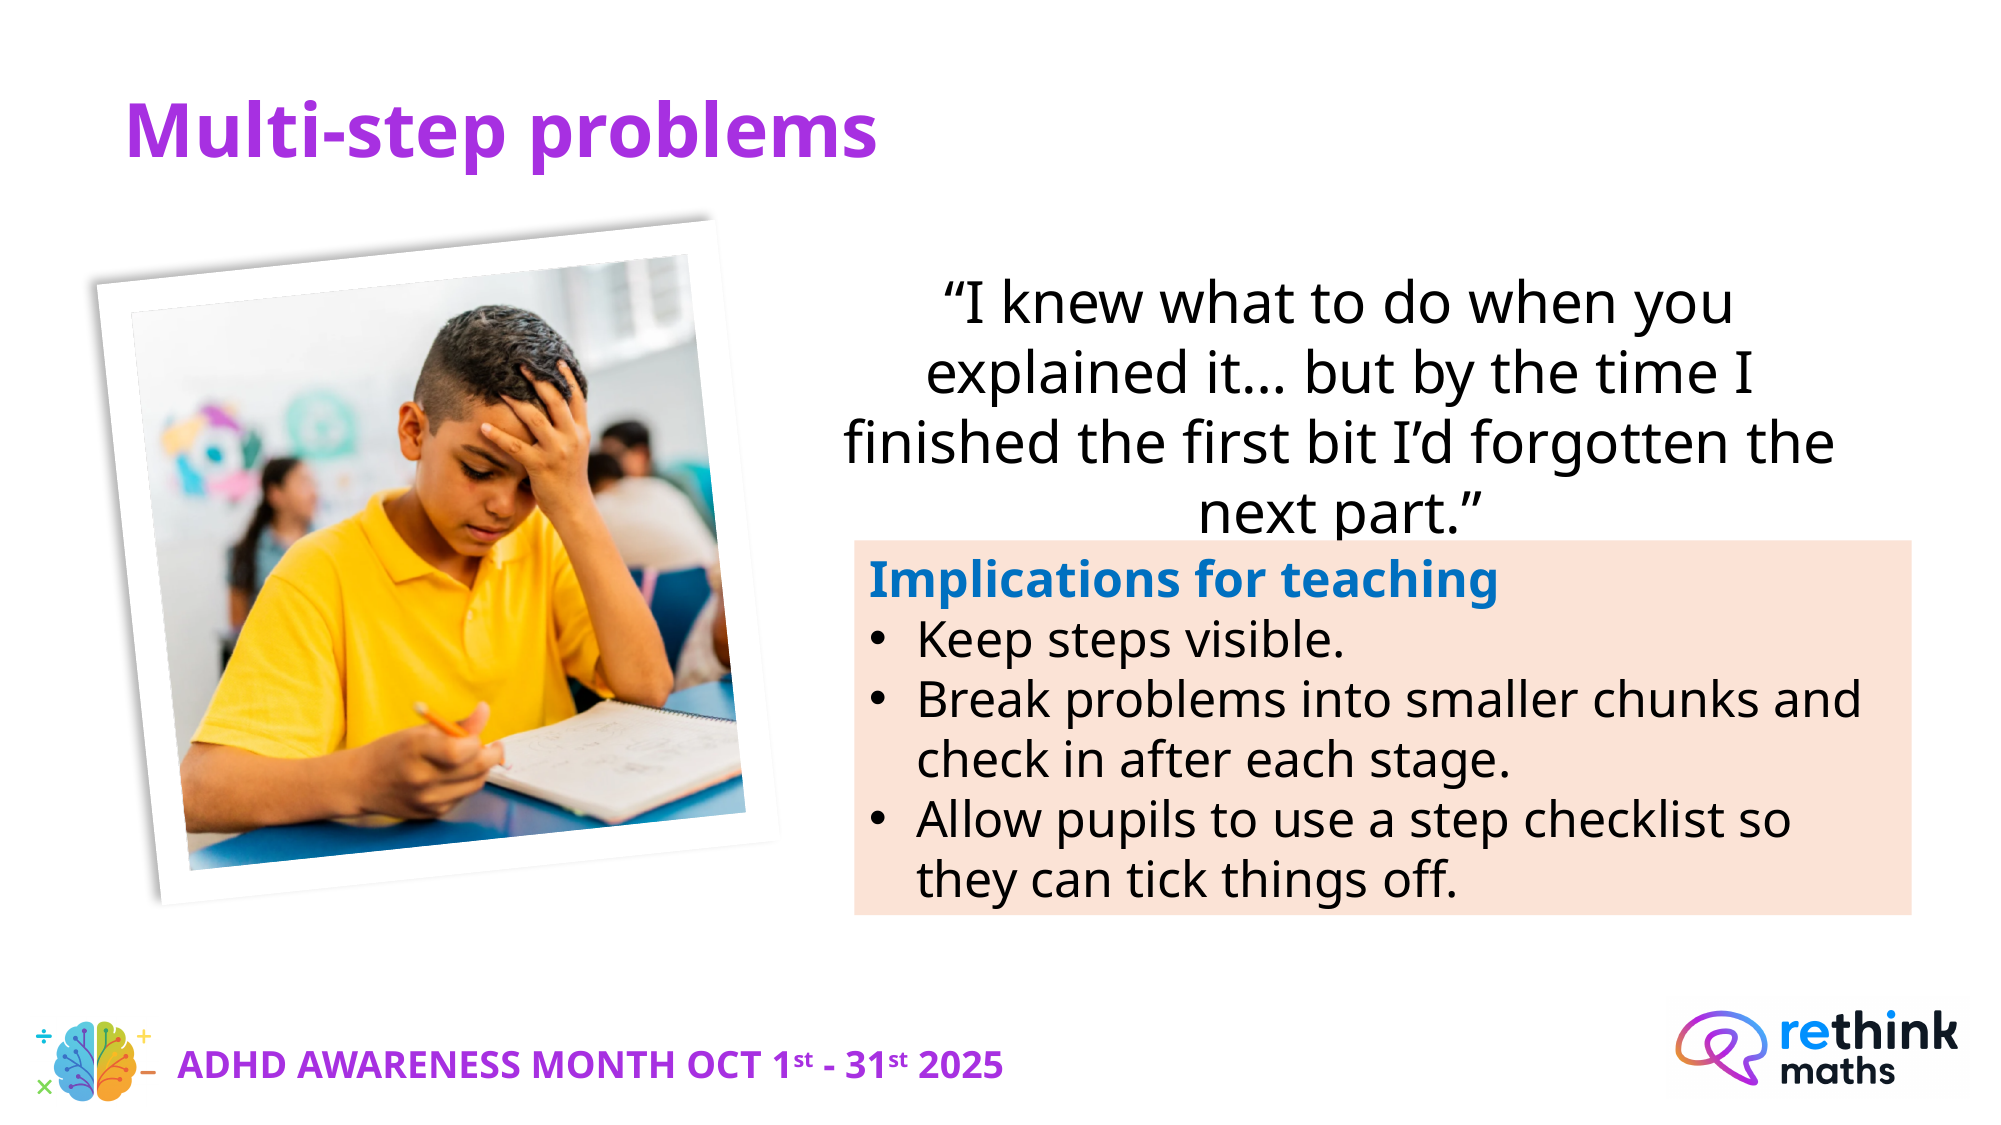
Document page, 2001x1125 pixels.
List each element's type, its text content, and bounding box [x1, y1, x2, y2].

picture [29, 1015, 160, 1108]
picture [1665, 995, 1971, 1099]
picture [132, 255, 745, 870]
text_box ADHD AWARENESS MONTH OCT 1st - 31st 2025 [162, 1033, 1170, 1094]
text_box “I knew what to do when you explained it… but by the time I finished the first bit I’d forgotten the next part.” [822, 257, 1858, 553]
text_box Implications for teaching Keep steps visible. Break problems into smaller chunks and check in after each stage. Allow pupils to use a step checklist so they can tick things off. [854, 540, 1912, 916]
text_box Multi-step problems [108, 75, 1536, 180]
